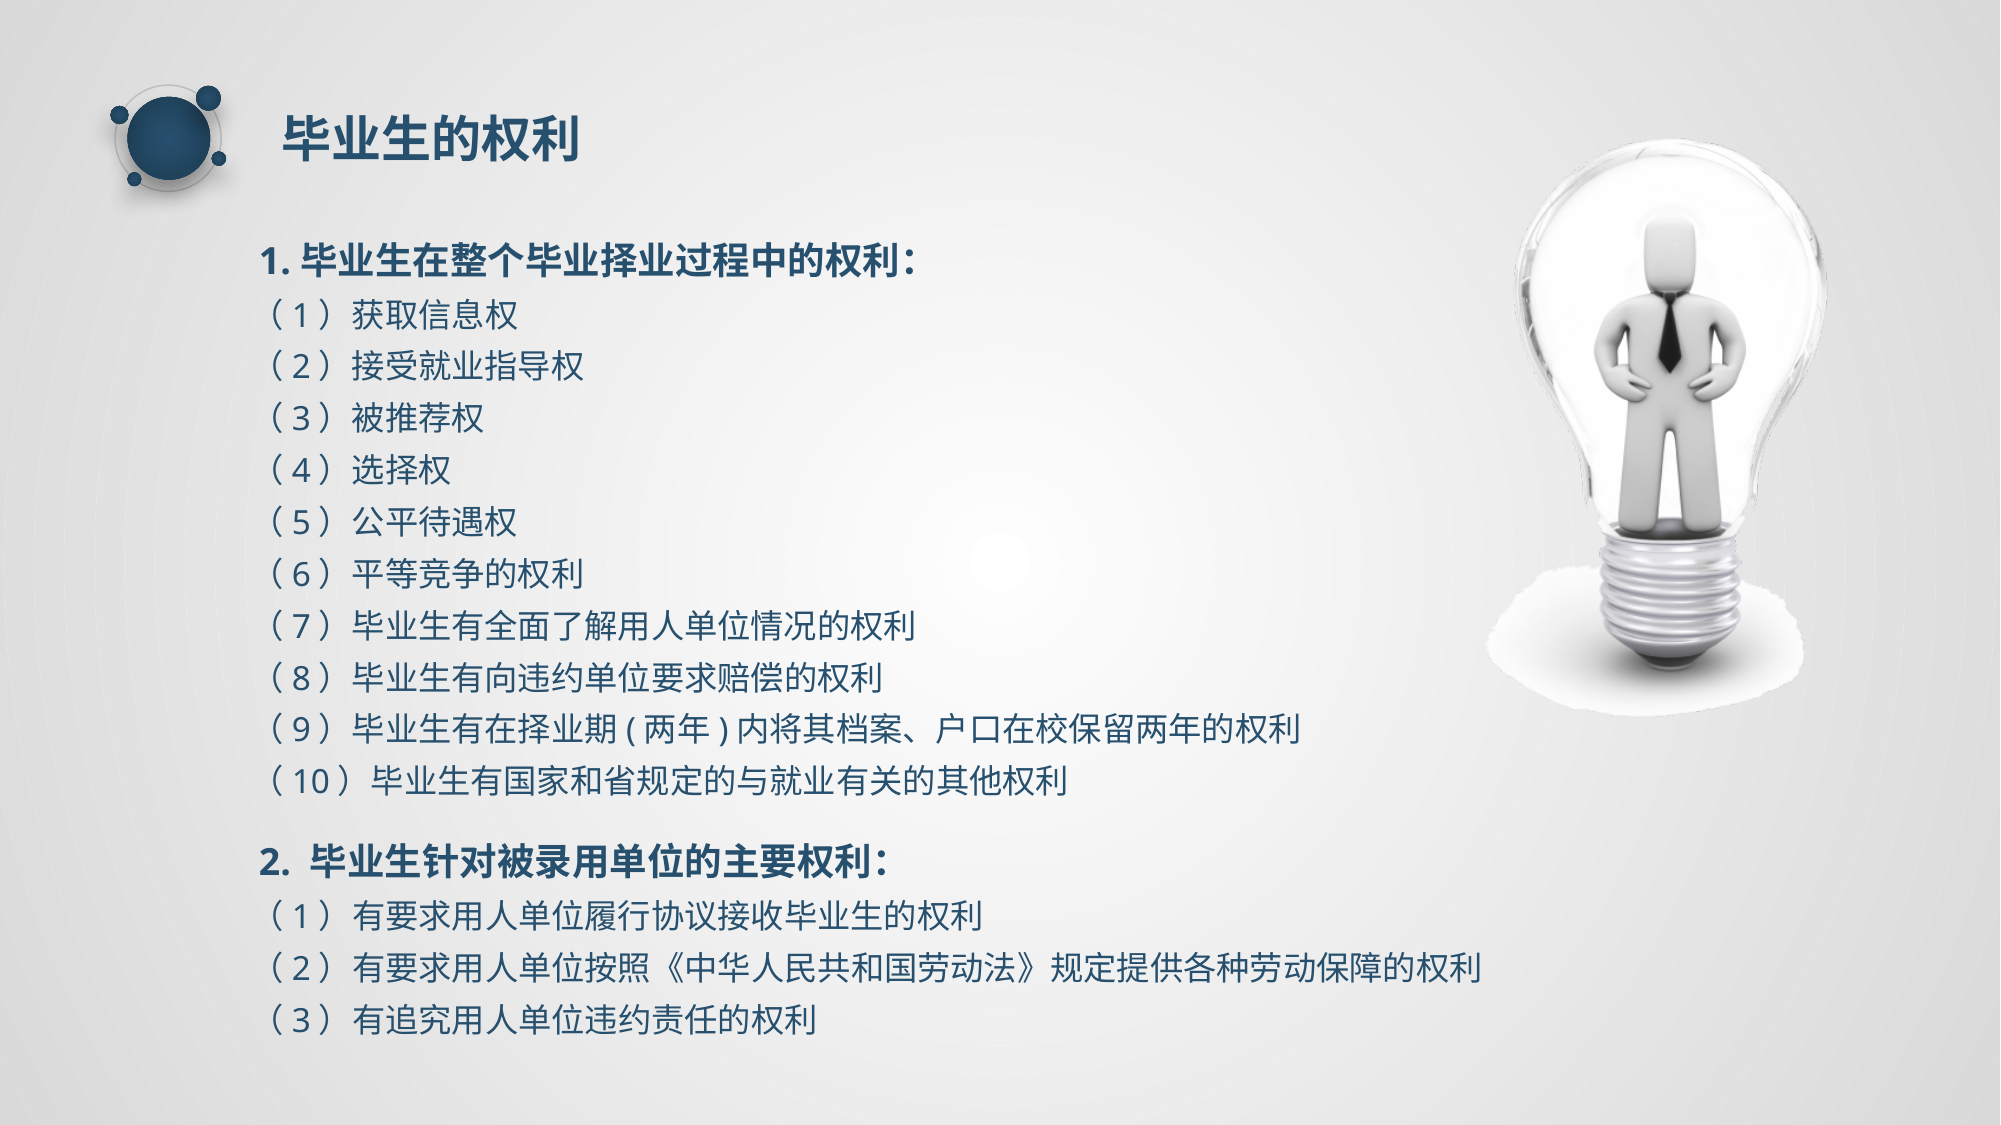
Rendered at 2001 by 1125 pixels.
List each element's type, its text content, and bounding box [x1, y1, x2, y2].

text_box 毕业生的权利 [266, 100, 597, 176]
text_box 2. 毕业生针对被录用单位的主要权利： （1）有要求用人单位履行协议接收毕业生的权利 （2）有要求用人单位按照《中华人民共和国劳动法》规定提供各种劳动保障的权利 （3）有追究用人单位违约责任的权利 [169, 817, 1844, 1047]
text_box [110, 85, 226, 192]
text_box 1.毕业生在整个毕业择业过程中的权利： （1）获取信息权 （2）接受就业指导权 （3）被推荐权 （4）选择权 （5）公平待遇权 （6）平等竞争的权利 （7）毕业生有全面了解用人单位情况的权利 （8）毕业生有向违约单位要求赔偿的权利 （9）毕业生有在择业期(两年)内将其档案、户口在校保留两年的权利 （10）毕业生有国家和省规定的与就业有关的其他权利 [169, 215, 1831, 808]
picture [1467, 118, 1844, 725]
